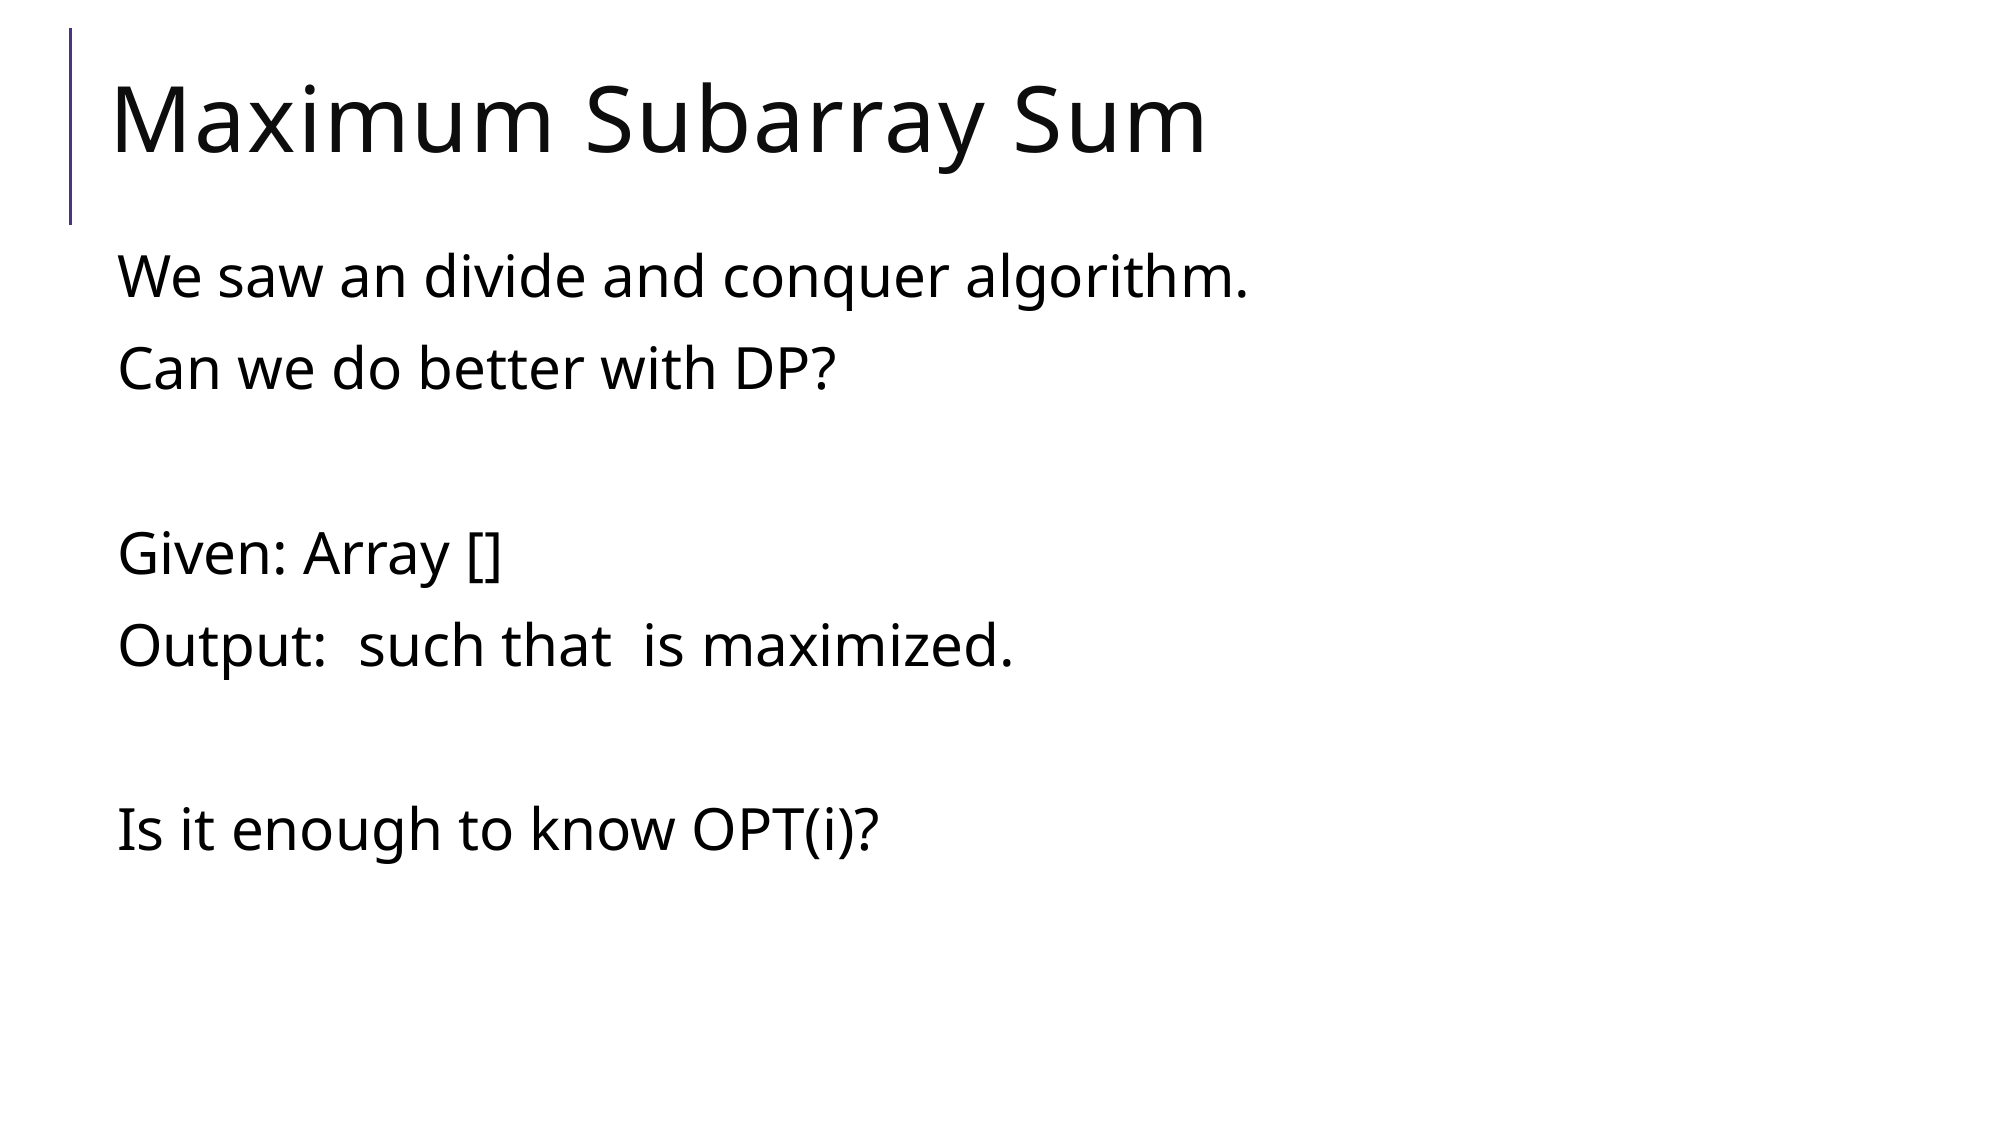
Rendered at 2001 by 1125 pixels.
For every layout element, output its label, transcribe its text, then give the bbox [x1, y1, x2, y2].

title Maximum Subarray Sum [94, 43, 1930, 210]
